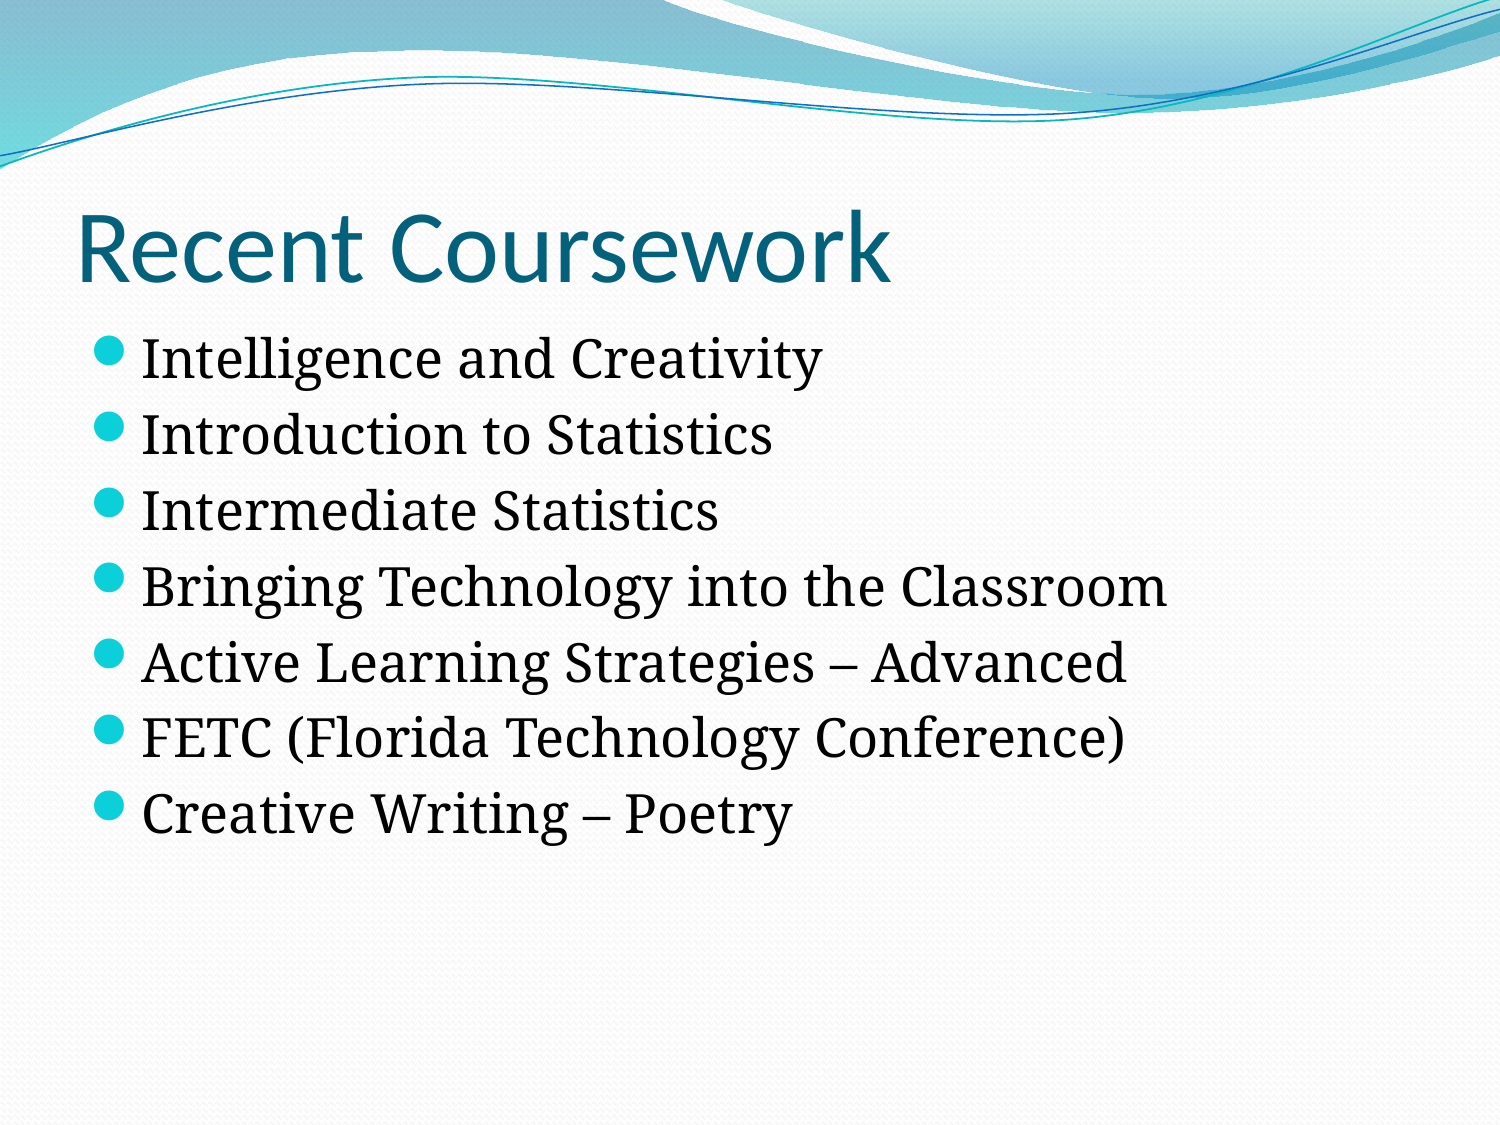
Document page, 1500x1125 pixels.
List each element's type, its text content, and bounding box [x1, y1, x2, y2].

list Intelligence and Creativity Introduction to Statistics Intermediate Statistics Bringing Technology into the Classroom Active Learning Strategies – Advanced FETC (Florida Technology Conference) Creative Writing – Poetry [75, 317, 1425, 1038]
title Recent Coursework [75, 115, 1425, 303]
